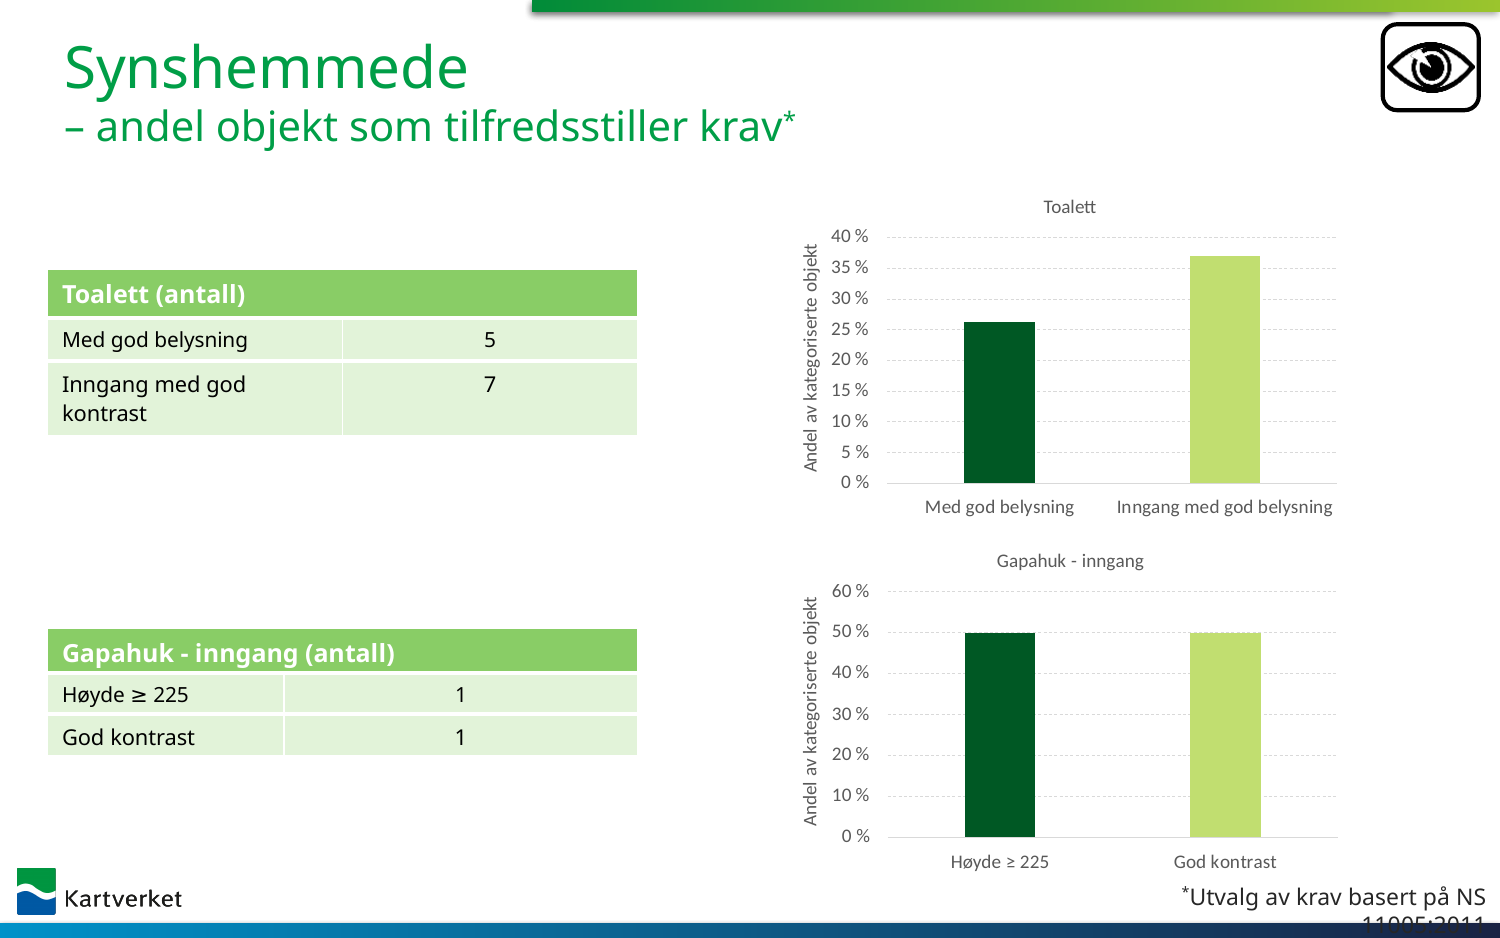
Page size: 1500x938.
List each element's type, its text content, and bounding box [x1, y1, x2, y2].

table_cell Høyde ≥ 225 [48, 675, 283, 712]
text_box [1382, 24, 1480, 111]
table_cell 1 [285, 716, 637, 755]
table_cell God kontrast [48, 716, 283, 755]
picture [791, 187, 1348, 526]
text_box *Utvalg av krav basert på NS 11005:2011 [1068, 873, 1500, 938]
table_cell 1 [285, 675, 637, 712]
text_box Synshemmede – andel objekt som tilfredsstiller krav* [49, 24, 1431, 158]
table_cell 5 [343, 320, 637, 359]
picture [791, 541, 1349, 880]
table_header Toalett (antall) [48, 270, 637, 316]
table_header Gapahuk - inngang (antall) [48, 629, 637, 671]
table_cell Inngang med god kontrast [48, 363, 342, 435]
table_cell 7 [343, 363, 637, 435]
table_cell Med god belysning [48, 320, 342, 359]
